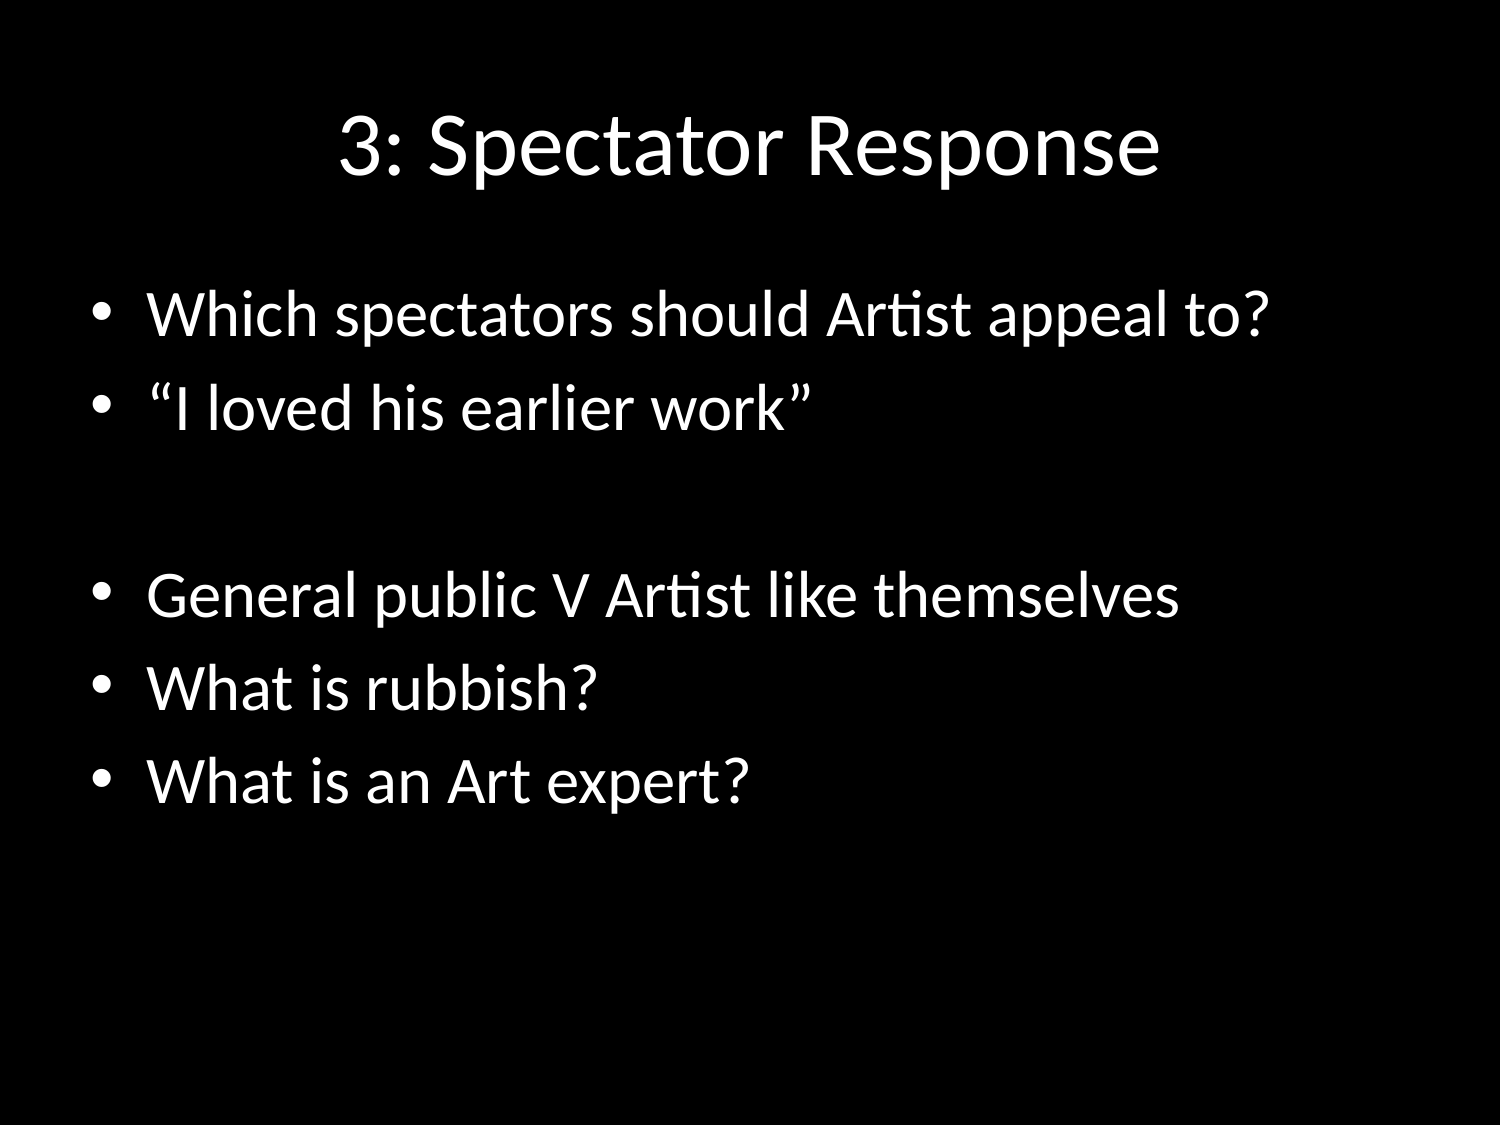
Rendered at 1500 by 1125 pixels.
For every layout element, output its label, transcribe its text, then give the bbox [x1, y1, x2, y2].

title 3: Spectator Response [75, 45, 1425, 233]
list Which spectators should Artist appeal to? “I loved his earlier work” General public V Artist like themselves What is rubbish? What is an Art expert? [75, 262, 1425, 963]
